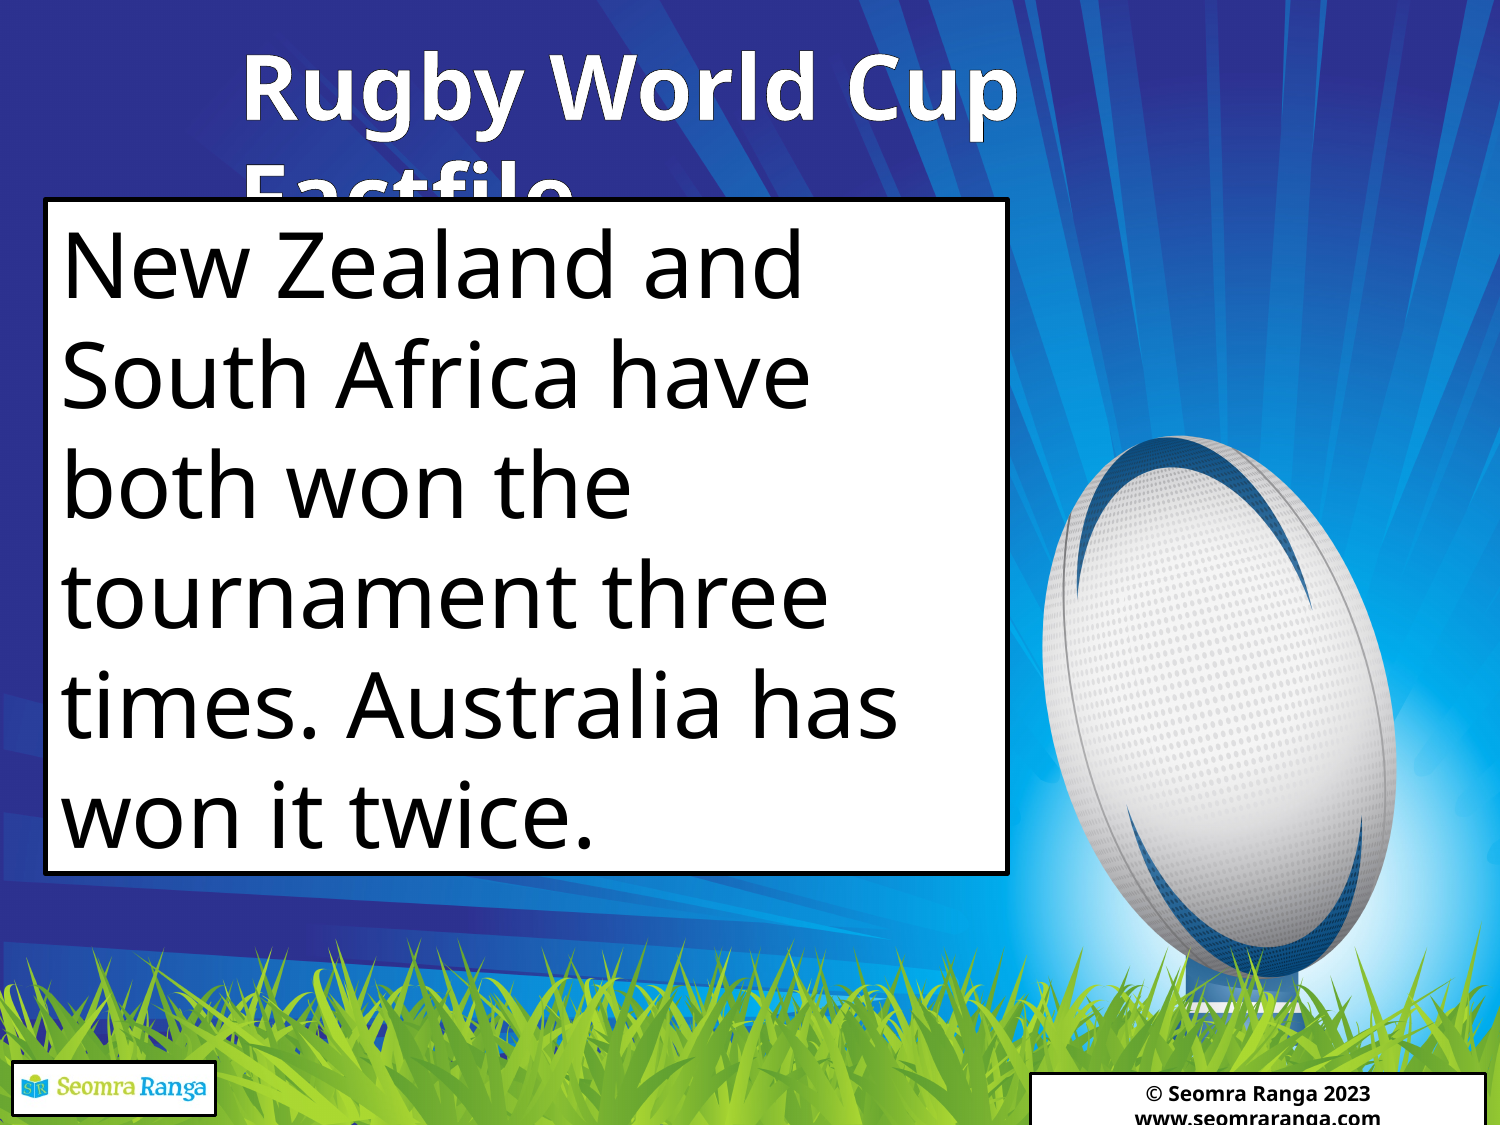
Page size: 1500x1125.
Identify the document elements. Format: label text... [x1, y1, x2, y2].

picture [0, 0, 1500, 1125]
text_box Rugby World Cup Factfile [223, 21, 1277, 256]
text_box © Seomra Ranga 2023 www.seomraranga.com [1030, 1073, 1486, 1125]
text_box New Zealand and South Africa have both won the tournament three times. Australia has won it twice. [45, 199, 1008, 874]
